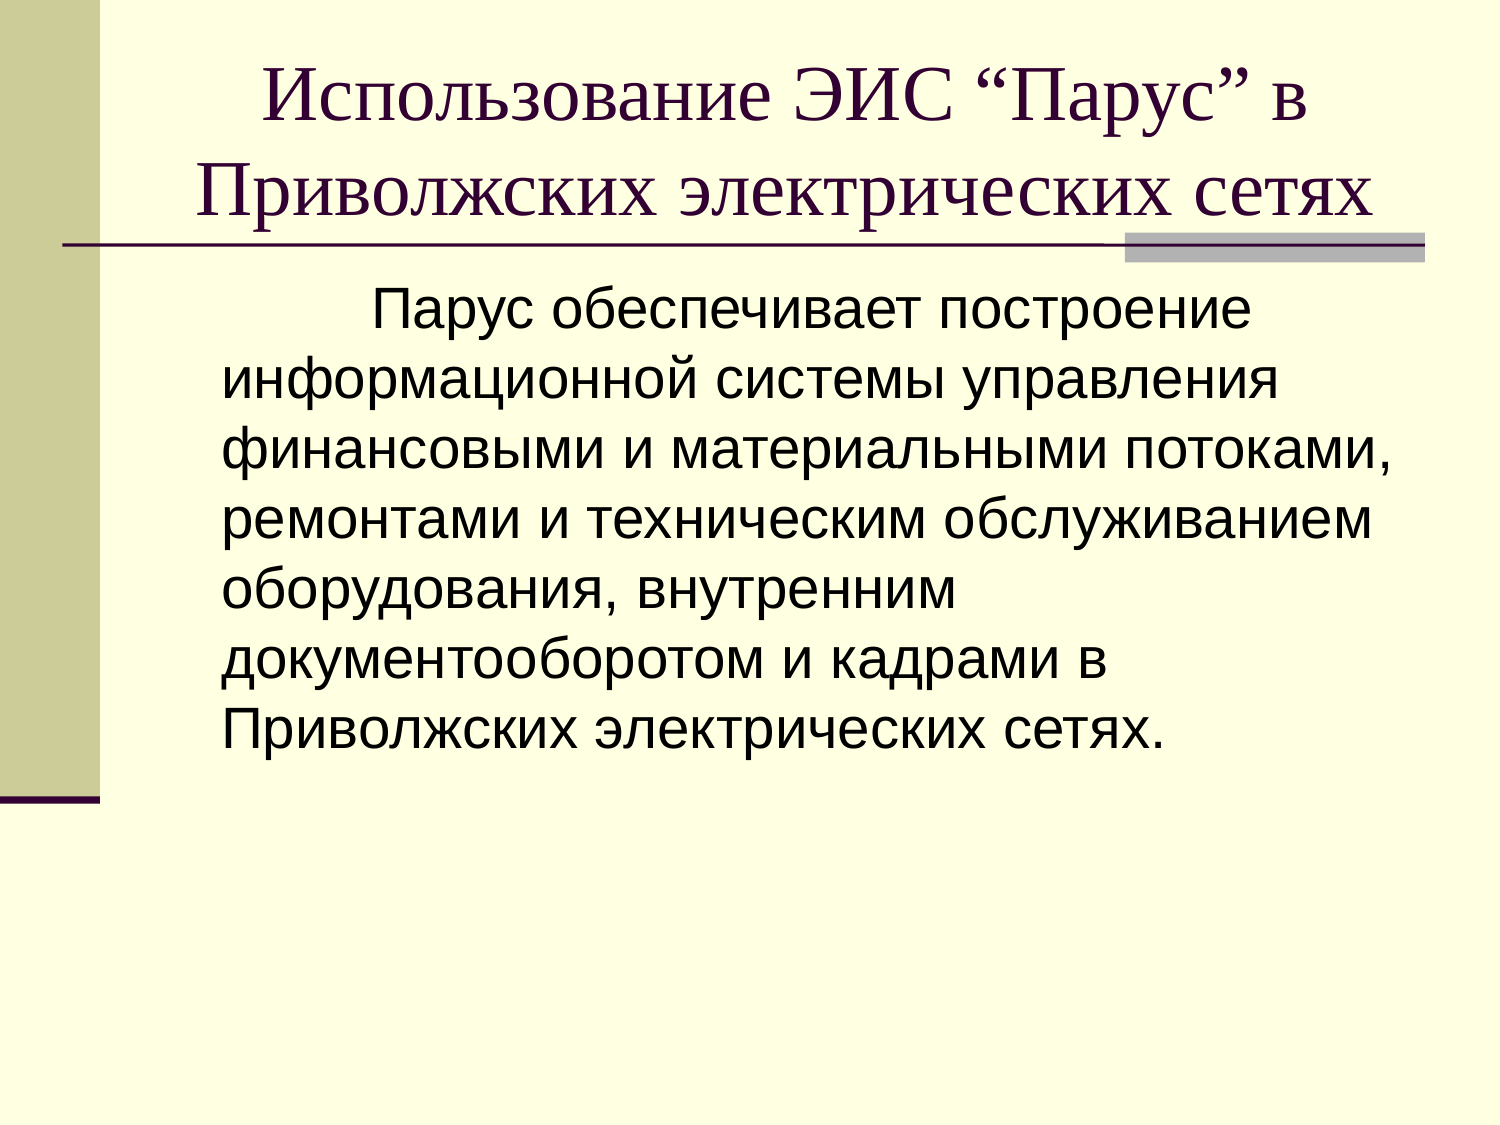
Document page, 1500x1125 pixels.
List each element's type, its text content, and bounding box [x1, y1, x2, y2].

title Использование ЭИС “Парус” в Приволжских электрических сетях [147, 42, 1423, 231]
list Парус обеспечивает построение информационной системы управления финансовыми и материальными потоками, ремонтами и техническим обслуживанием оборудования, внутренним документооборотом и кадрами в Приволжских электрических сетях. [150, 262, 1425, 1006]
